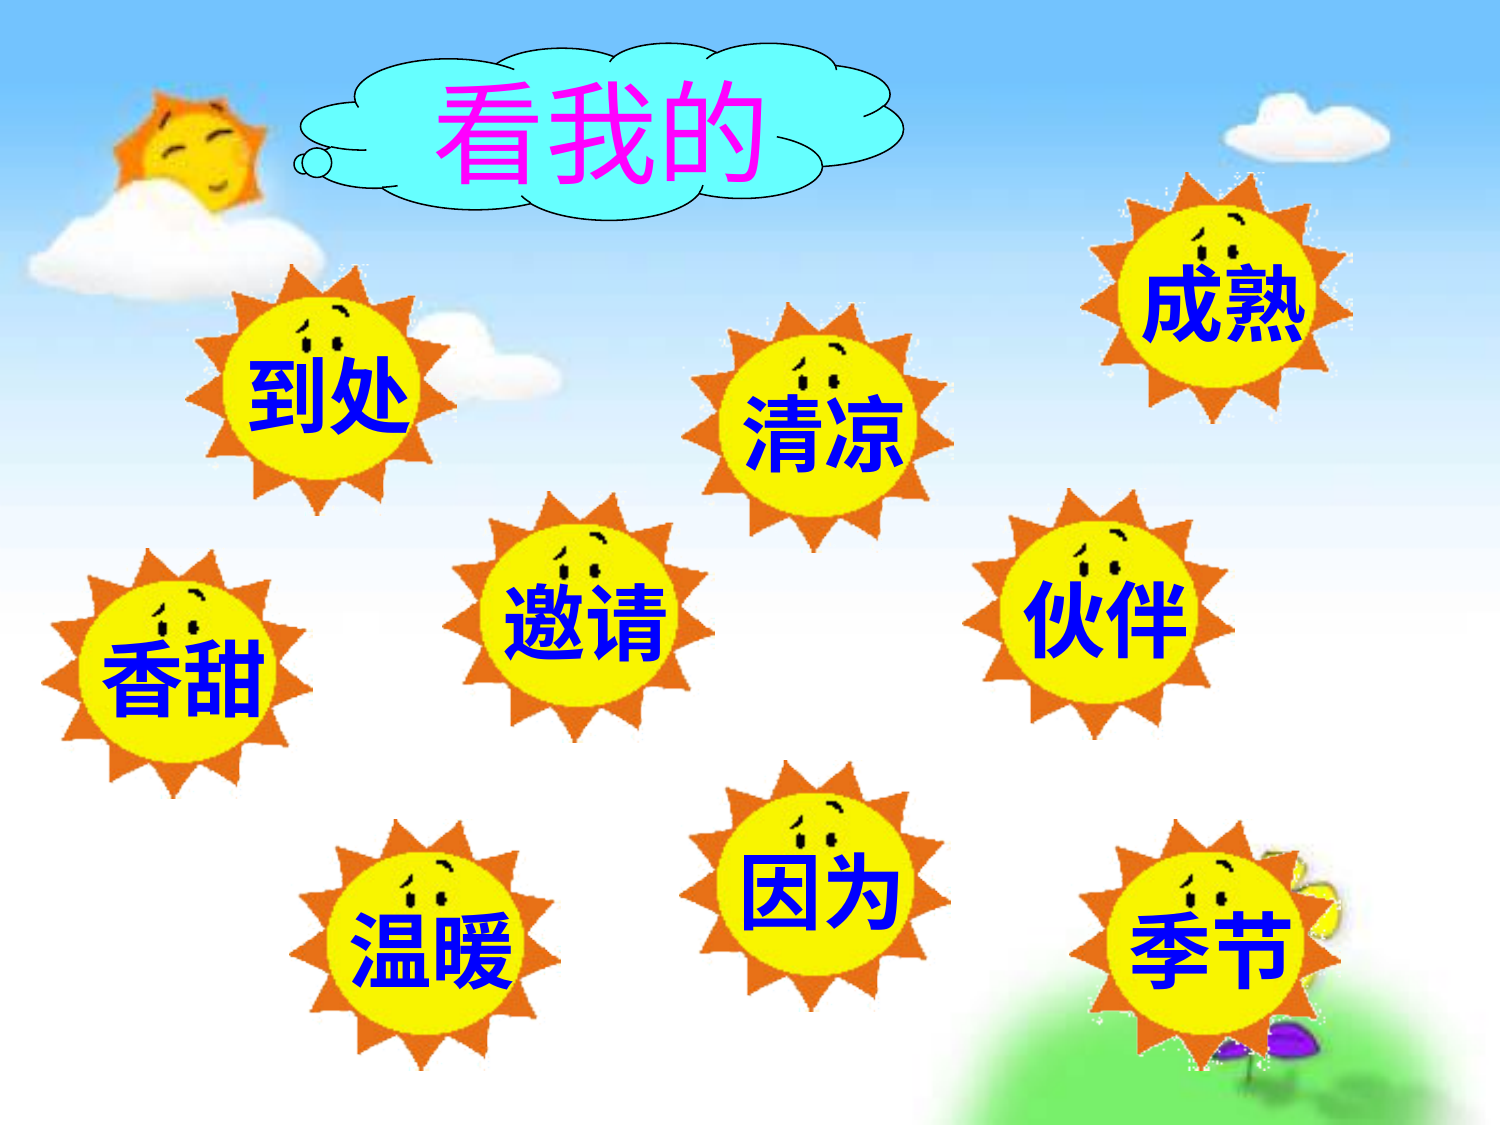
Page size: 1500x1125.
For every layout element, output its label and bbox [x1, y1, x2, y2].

text_box [962, 488, 1244, 740]
text_box [679, 760, 961, 1012]
text_box [41, 548, 323, 799]
text_box [681, 302, 963, 554]
text_box [289, 819, 571, 1071]
text_box [1080, 172, 1362, 424]
picture [0, 0, 1500, 1125]
text_box [185, 264, 467, 516]
text_box [300, 42, 904, 220]
text_box [1068, 819, 1350, 1071]
text_box [442, 491, 724, 743]
